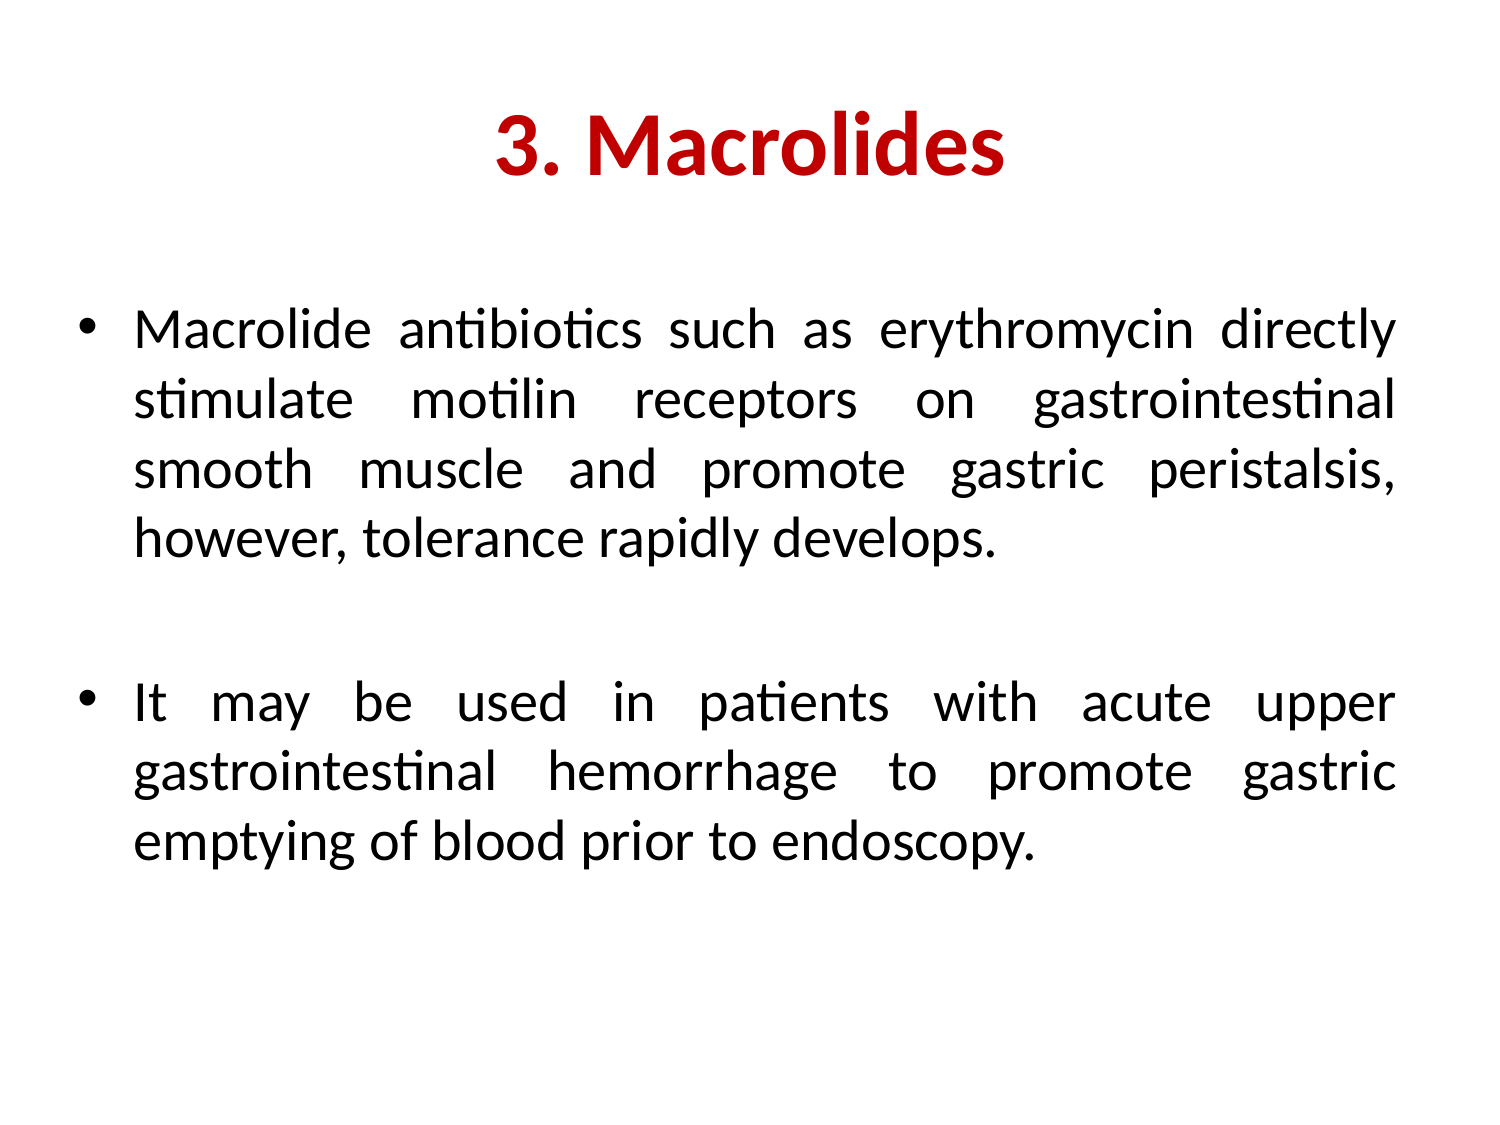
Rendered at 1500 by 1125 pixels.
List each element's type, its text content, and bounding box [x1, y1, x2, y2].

list Macrolide antibiotics such as erythromycin directly stimulate motilin receptors on gastrointestinal smooth muscle and promote gastric peristalsis, however, tolerance rapidly develops. It may be used in patients with acute upper gastrointestinal hemorrhage to promote gastric emptying of blood prior to endoscopy. [62, 282, 1413, 1025]
title 3. Macrolides [75, 45, 1425, 233]
